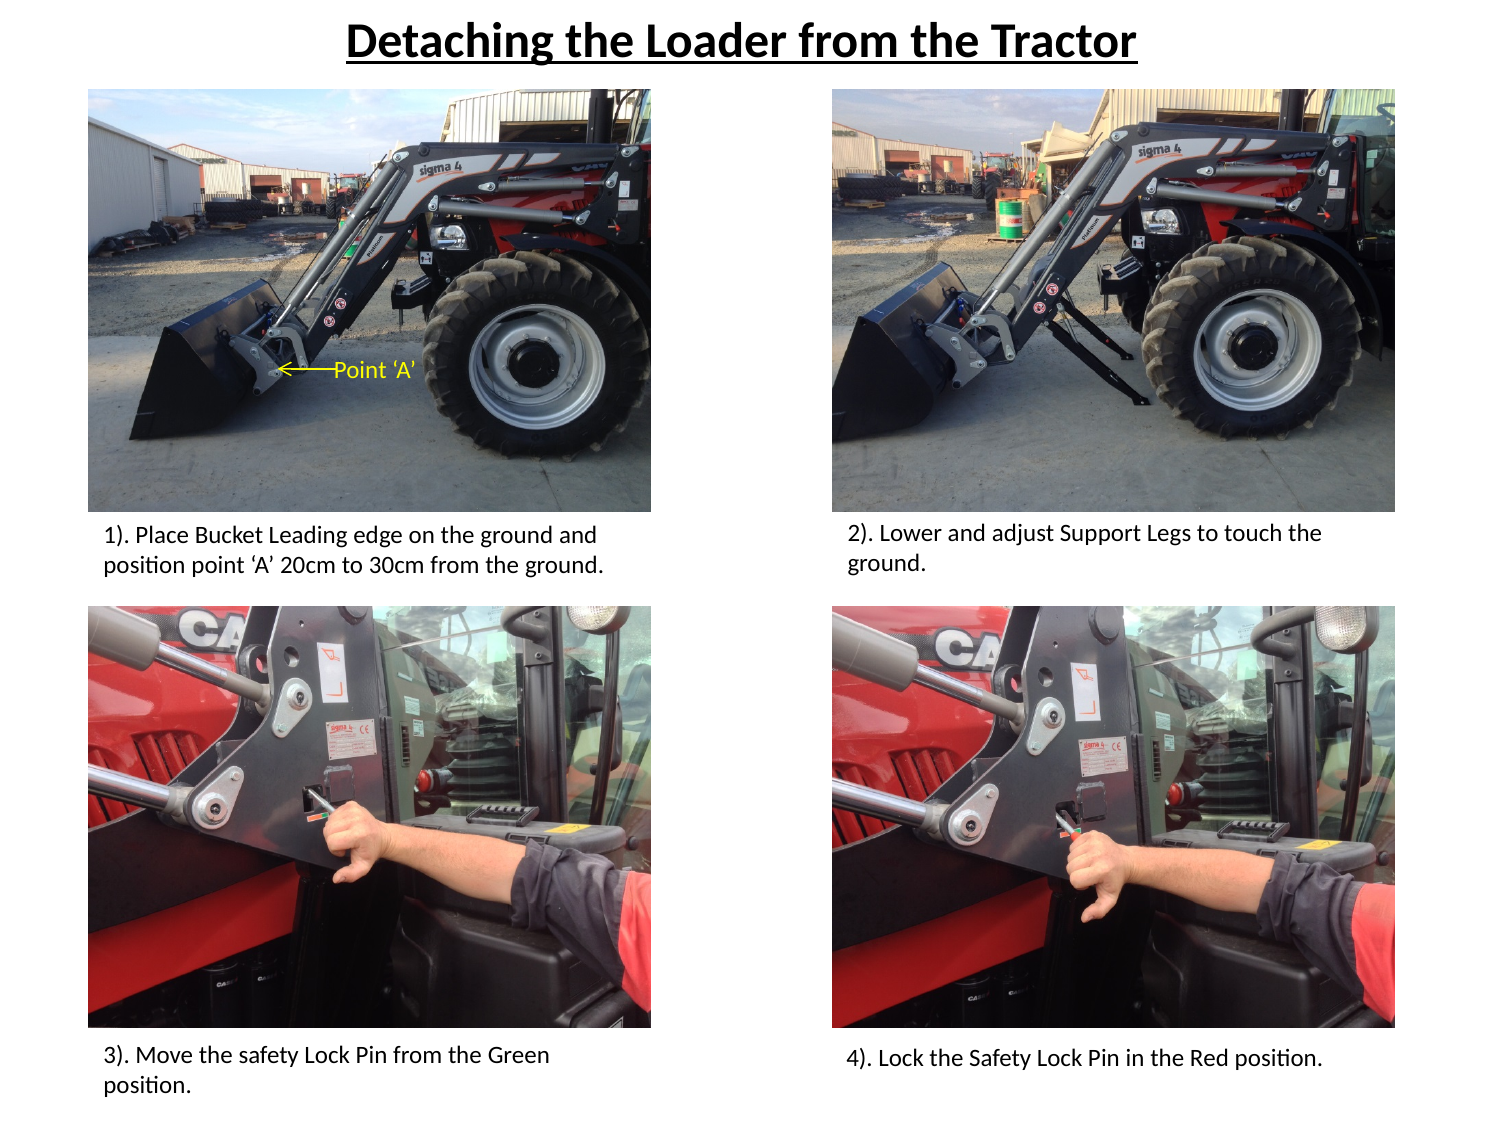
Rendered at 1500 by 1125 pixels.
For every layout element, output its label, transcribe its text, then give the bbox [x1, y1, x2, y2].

picture [88, 605, 651, 1029]
text_box 3). Move the safety Lock Pin from the Green position. [88, 1036, 651, 1106]
text_box 4). Lock the Safety Lock Pin in the Red position. [831, 1036, 1394, 1079]
picture [88, 89, 651, 512]
picture [832, 89, 1396, 512]
text_box 1). Place Bucket Leading edge on the ground and position point ‘A’ 20cm to 30cm from the ground. [88, 518, 651, 587]
text_box Detaching the Loader from the Tractor [88, 0, 1395, 75]
text_box 2). Lower and adjust Support Legs to touch the ground. [832, 518, 1395, 584]
picture [832, 605, 1396, 1029]
